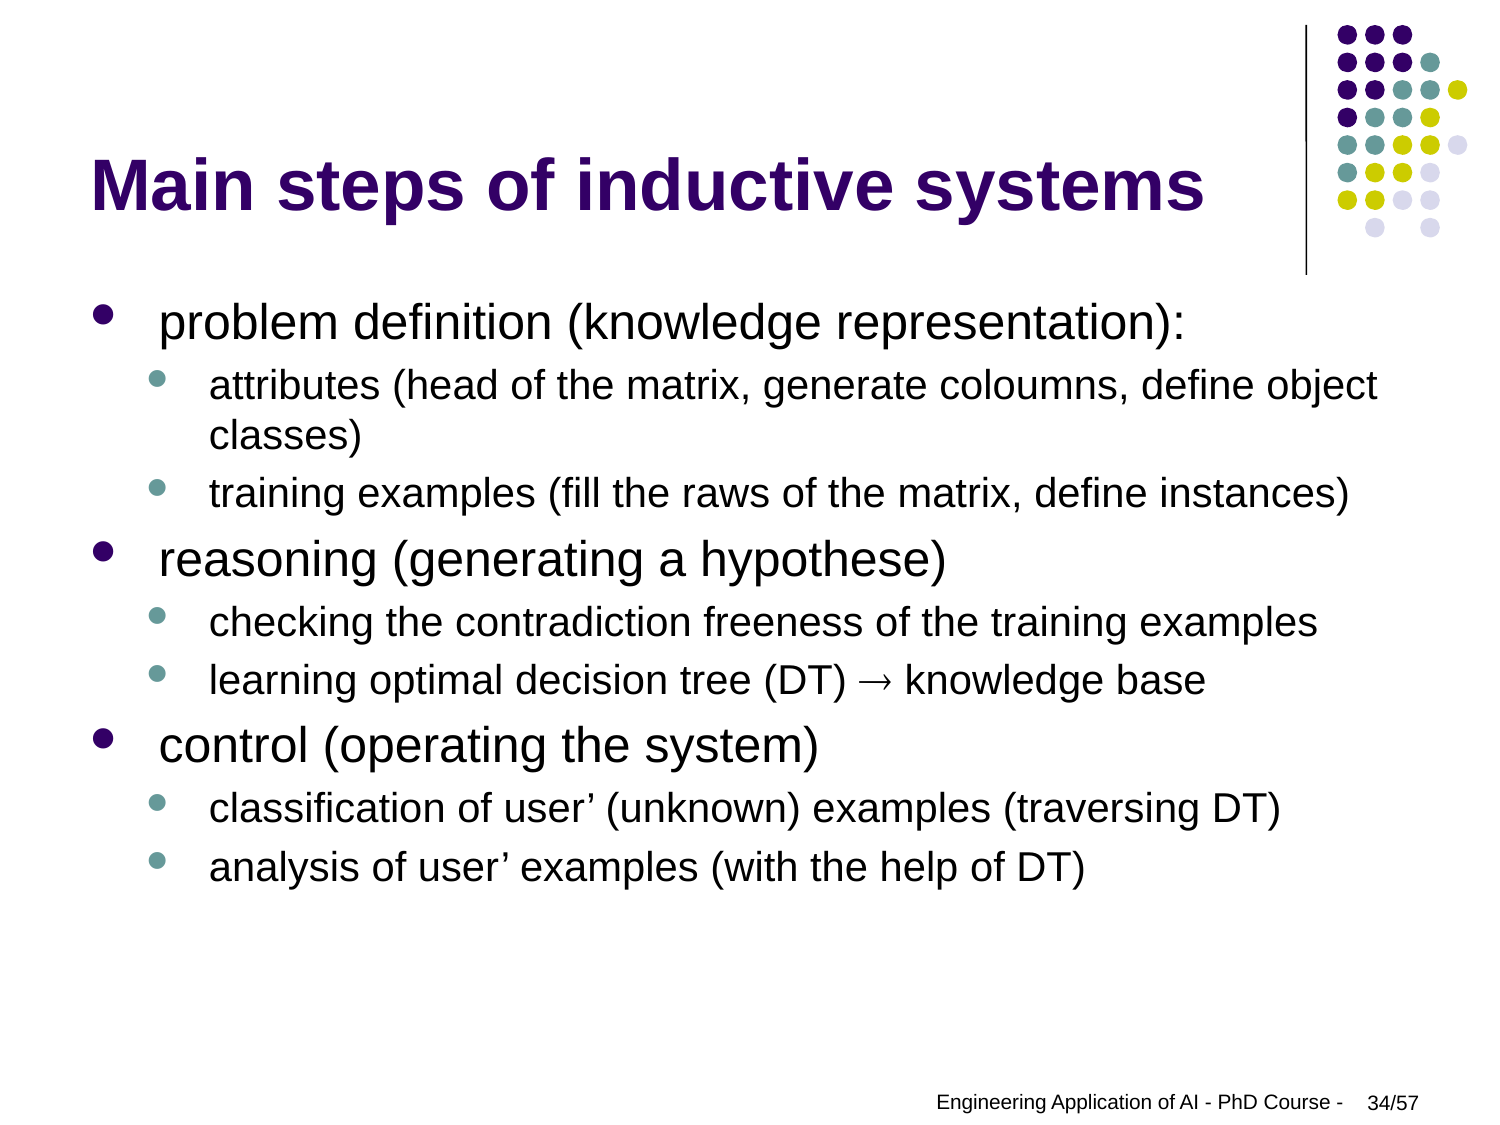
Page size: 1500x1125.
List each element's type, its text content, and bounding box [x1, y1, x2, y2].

footer Engineering Application of AI - PhD Course - [855, 1080, 1365, 1125]
title Main steps of inductive systems [74, 19, 1313, 233]
slide_number 34/57 [1352, 1082, 1448, 1125]
list problem definition (knowledge representation): attributes (head of the matrix, generate coloumns, define object classes) training examples (fill the raws of the matrix, define instances) reasoning (generating a hypothese) checking the contradiction freeness of the training examples learning optimal decision tree (DT)  knowledge base control (operating the system) classification of user’ (unknown) examples (traversing DT) analysis of user’ examples (with the help of DT) [74, 281, 1460, 1006]
